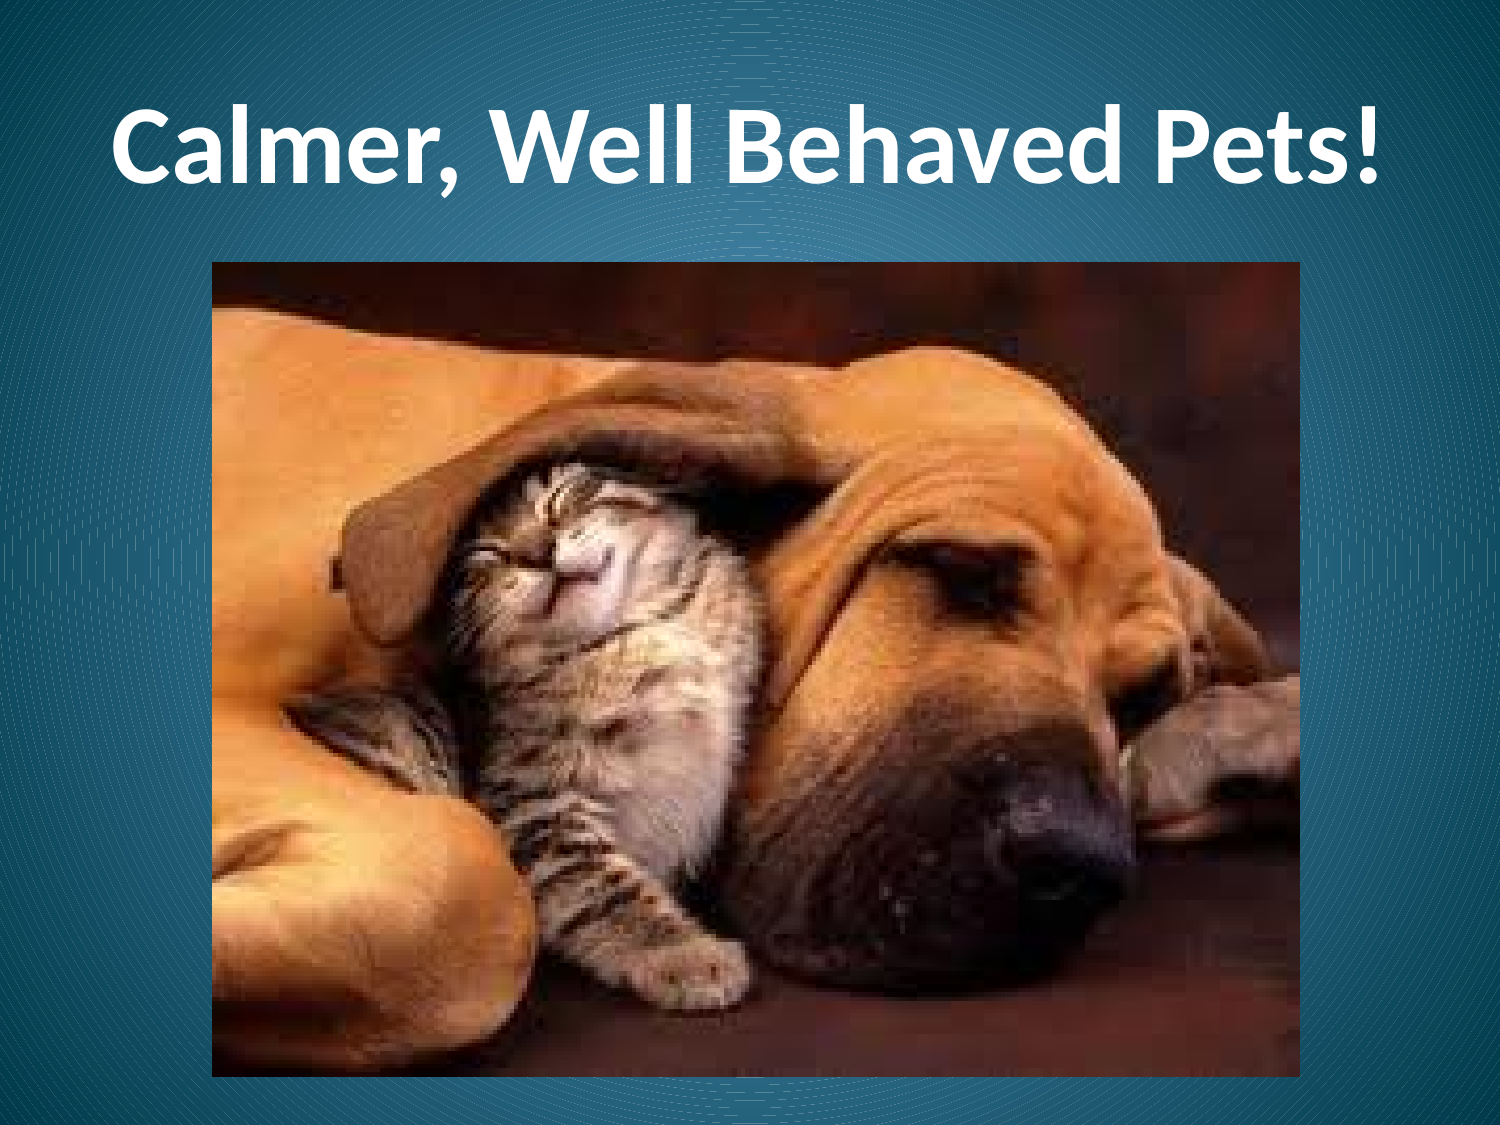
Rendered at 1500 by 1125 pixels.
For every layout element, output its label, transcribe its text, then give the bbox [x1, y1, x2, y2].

picture [212, 262, 1301, 1078]
title Calmer, Well Behaved Pets! [75, 45, 1425, 233]
